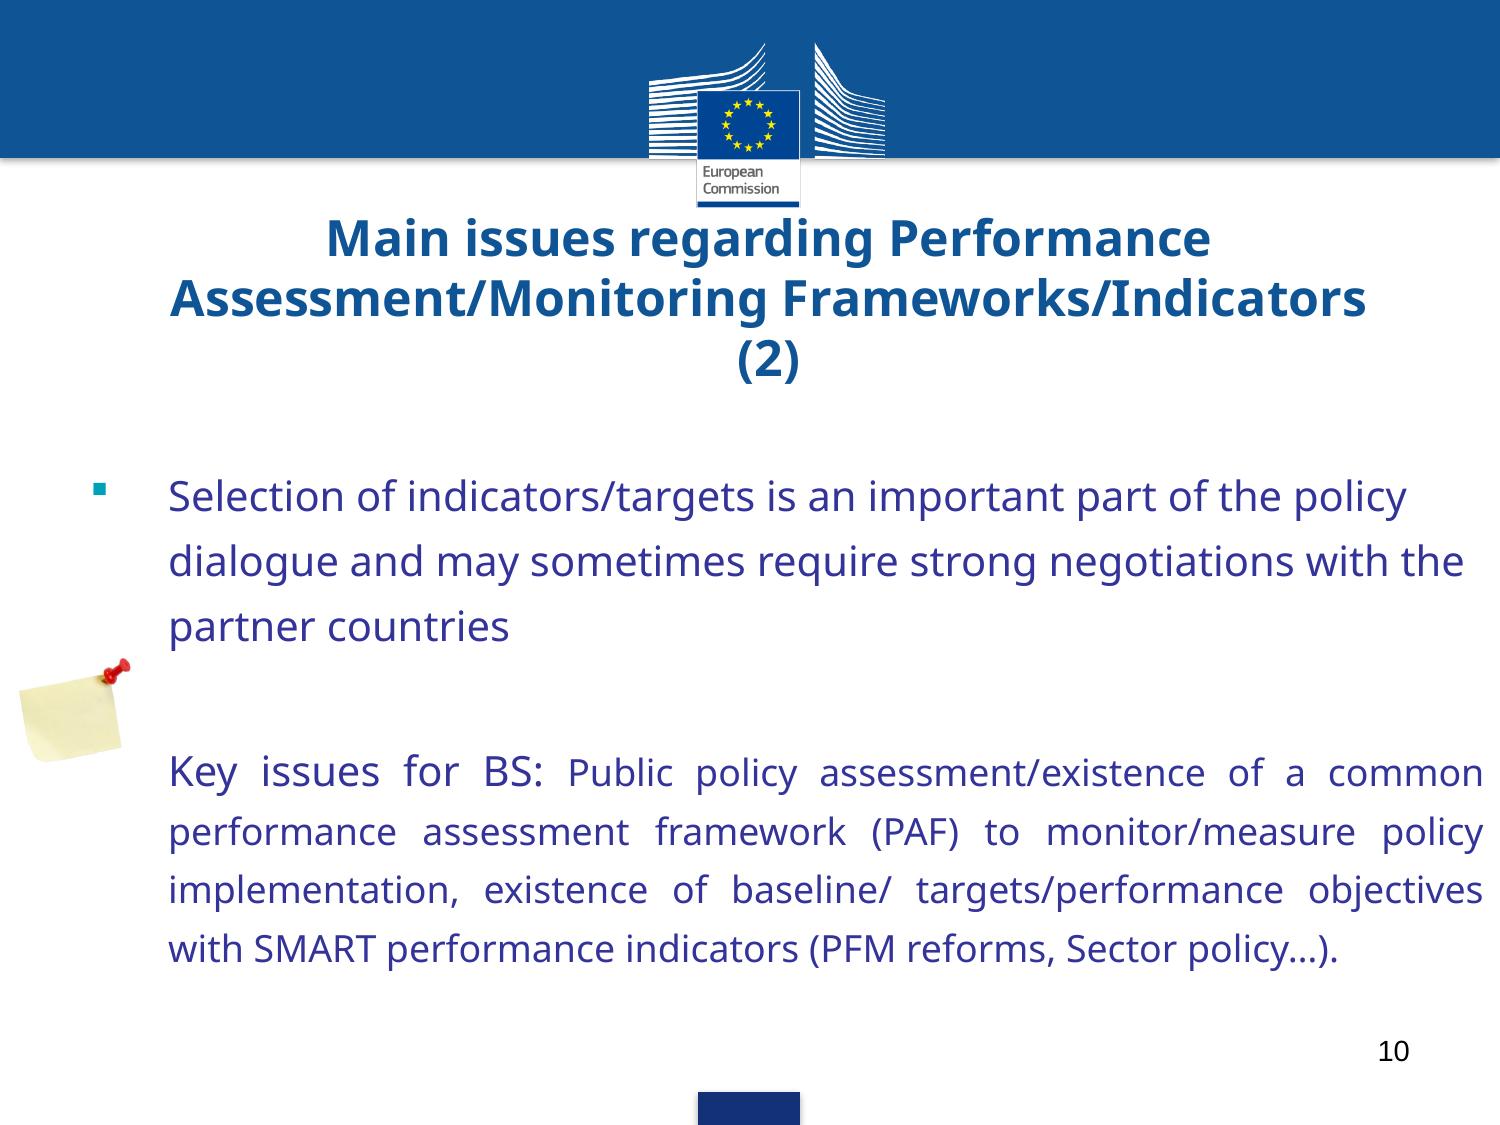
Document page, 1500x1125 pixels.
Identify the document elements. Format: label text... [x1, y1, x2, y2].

picture [0, 644, 142, 776]
title Main issues regarding Performance Assessment/Monitoring Frameworks/Indicators (2) [64, 219, 1415, 374]
slide_number 10 [1074, 1024, 1425, 1103]
picture [649, 42, 885, 208]
list Selection of indicators/targets is an important part of the policy dialogue and may sometimes require strong negotiations with the partner countries Key issues for BS: Public policy assessment/existence of a common performance assessment framework (PAF) to monitor/measure policy implementation, existence of baseline/ targets/performance objectives with SMART performance indicators (PFM reforms, Sector policy…). [0, 397, 1500, 1083]
